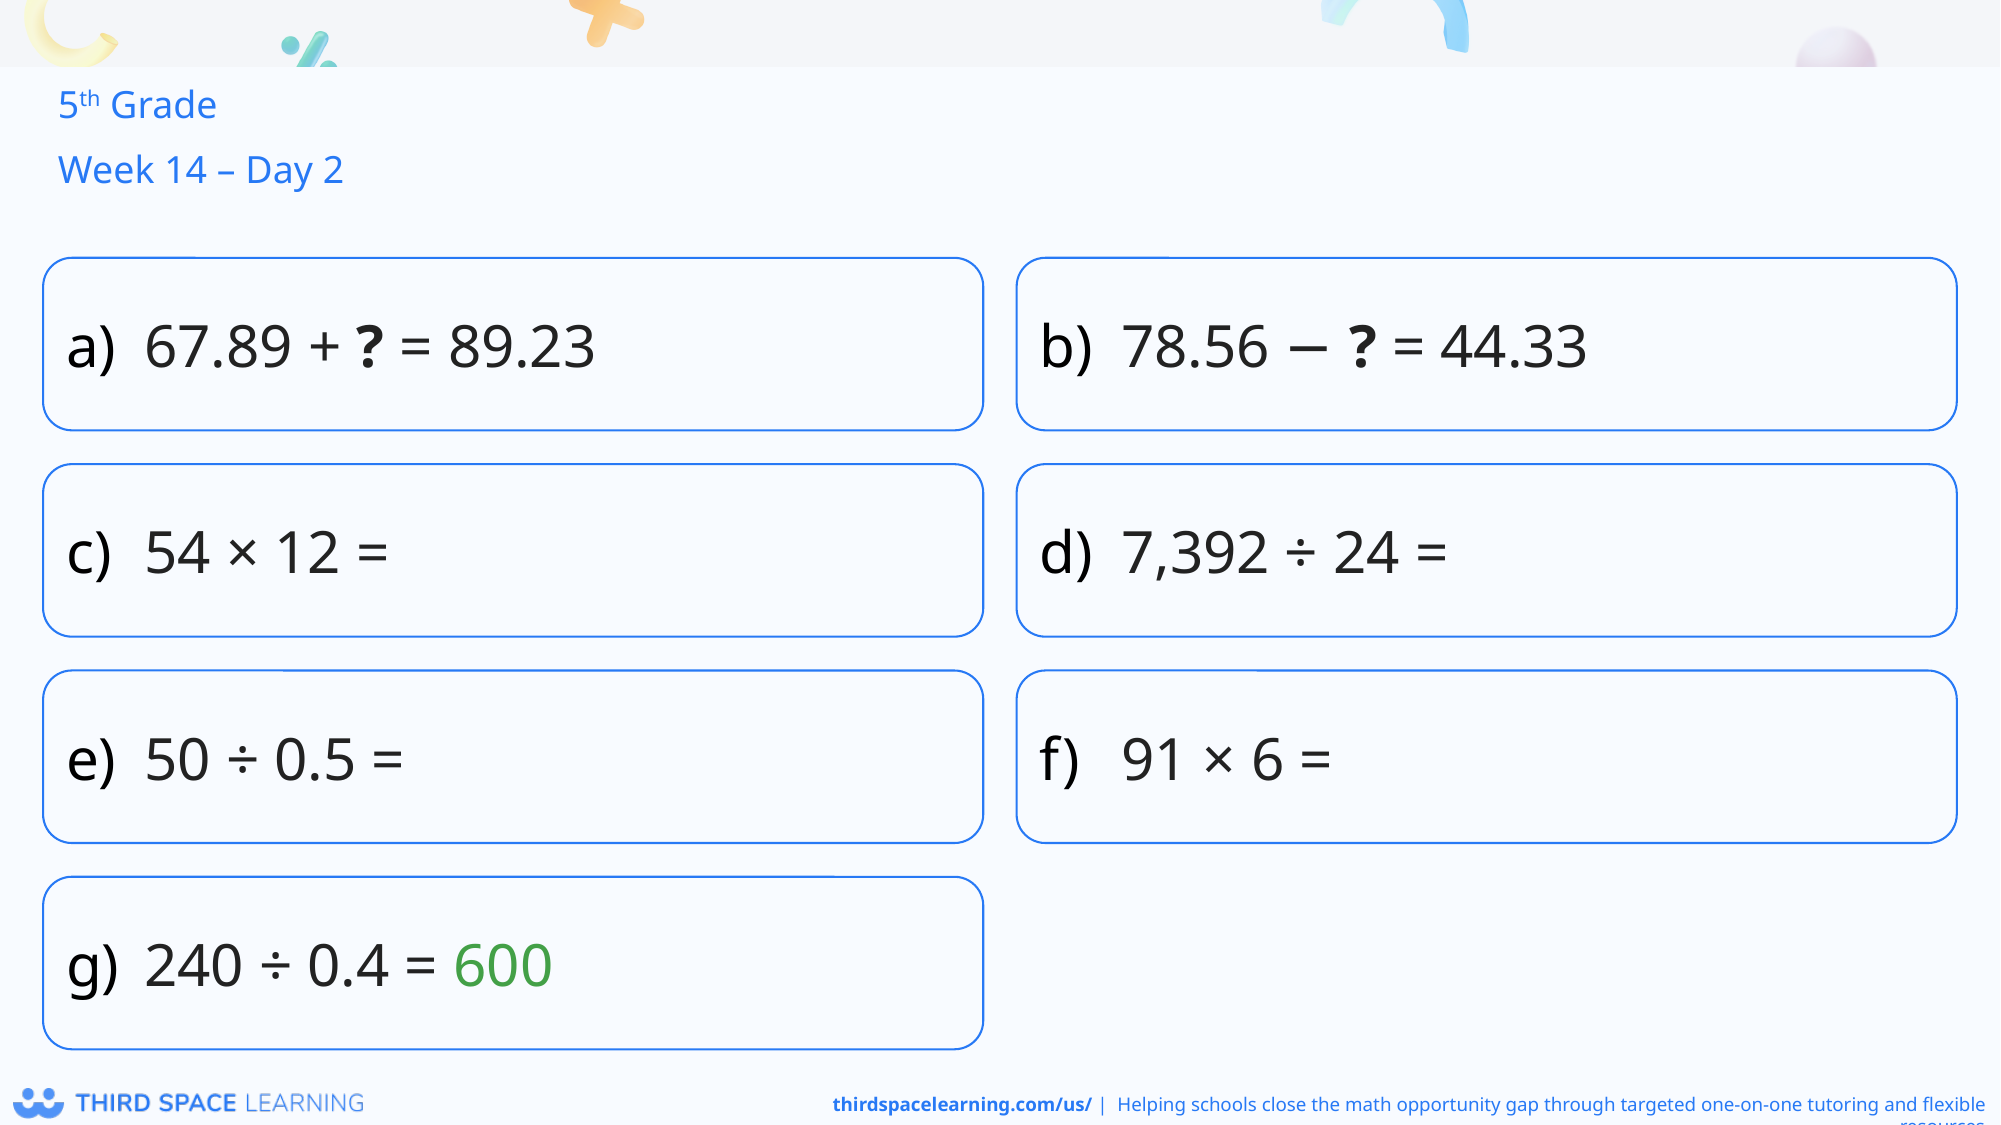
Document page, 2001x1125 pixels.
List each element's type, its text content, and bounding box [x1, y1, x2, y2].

list 67.89 + ? = 89.23 [129, 272, 962, 416]
list 7,392 ÷ 24 = [1106, 478, 1939, 623]
text_box 5th Grade Week 14 – Day 2 [43, 73, 509, 212]
list 50 ÷ 0.5 = [129, 684, 962, 829]
list 54 × 12 = [129, 478, 962, 623]
picture [13, 1088, 365, 1119]
picture [0, 0, 2000, 67]
list 91 × 6 = [1106, 684, 1939, 829]
list 78.56 − ? = 44.33 [1106, 272, 1939, 416]
list 240 ÷ 0.4 = 600 [129, 891, 962, 1035]
